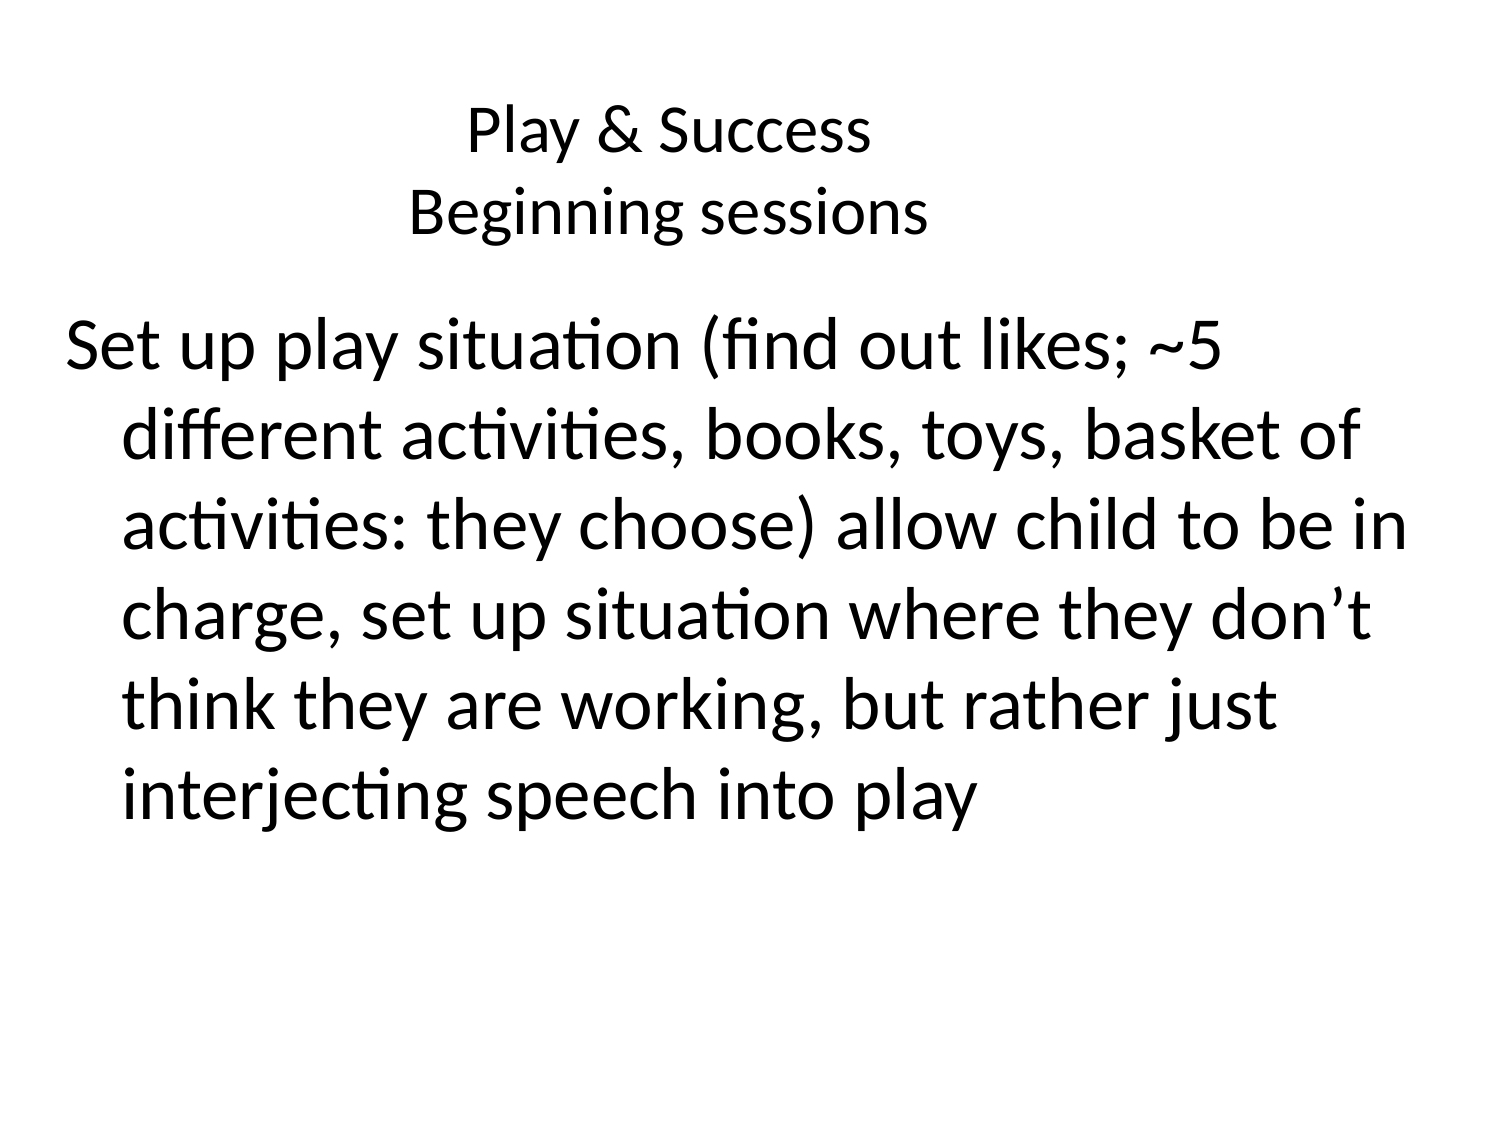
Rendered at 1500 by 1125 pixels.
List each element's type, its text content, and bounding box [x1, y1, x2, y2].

title Play & Success Beginning sessions [75, 75, 1265, 258]
list Set up play situation (find out likes; ~5 different activities, books, toys, basket of activities: they choose) allow child to be in charge, set up situation where they don’t think they are working, but rather just interjecting speech into play [50, 287, 1450, 1038]
